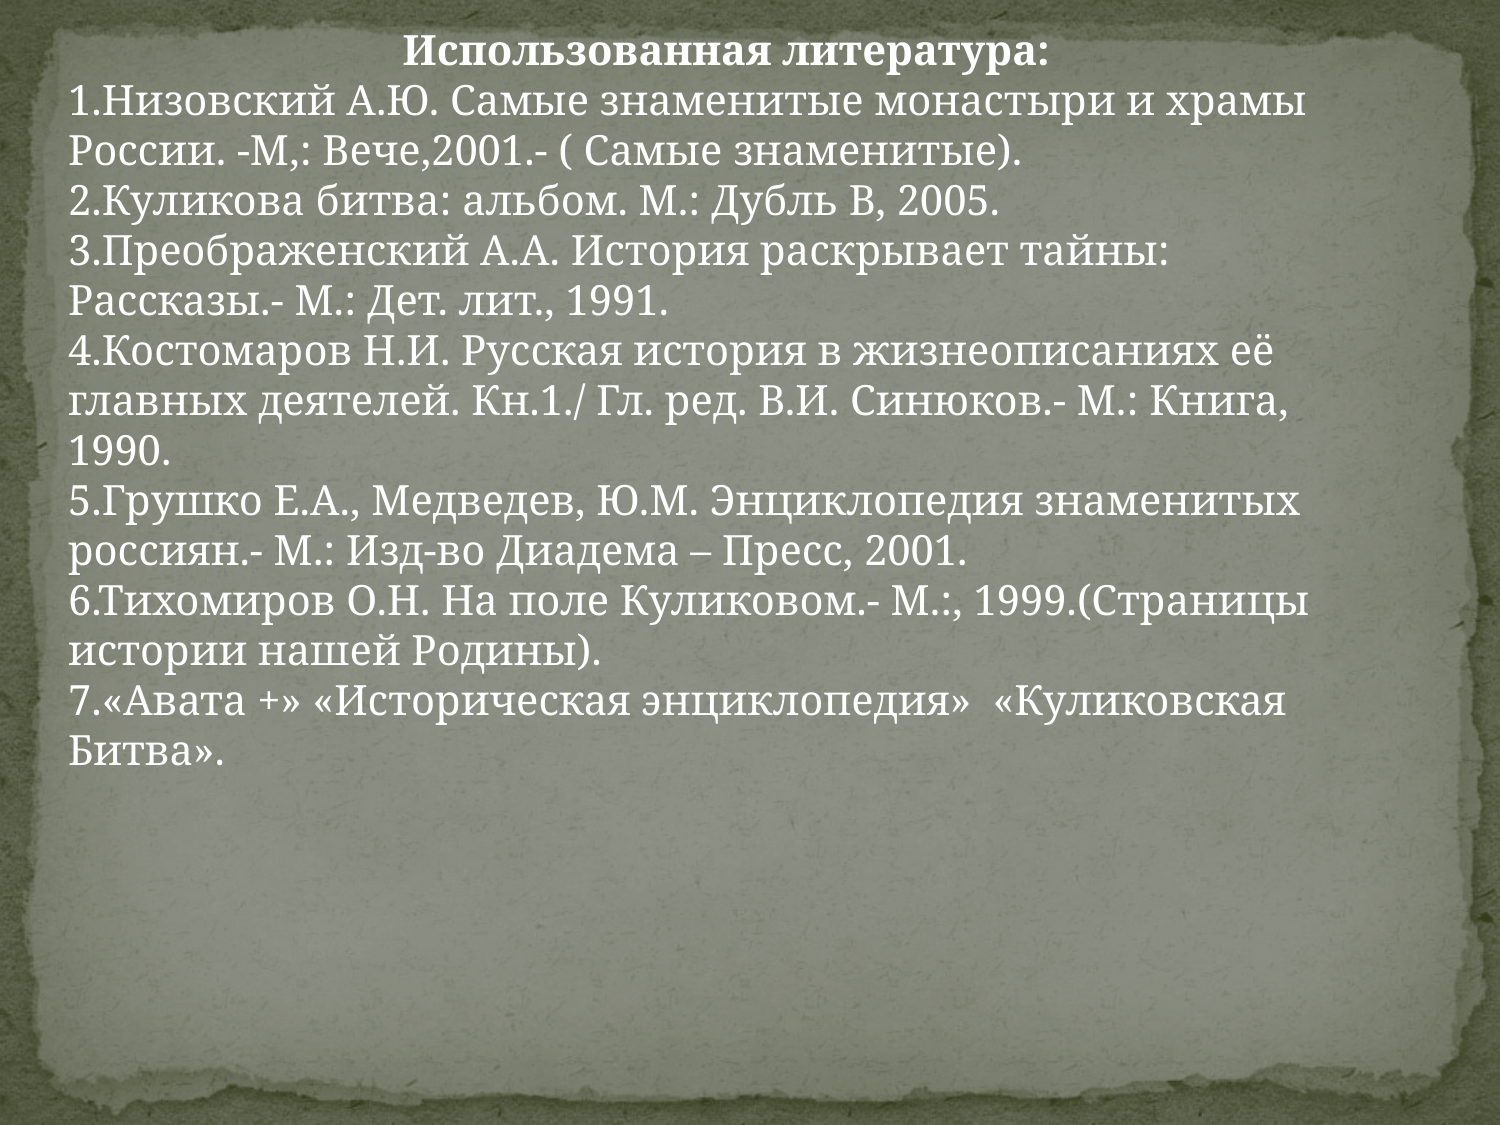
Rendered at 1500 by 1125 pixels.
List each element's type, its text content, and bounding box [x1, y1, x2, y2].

text_box Использованная литература: 1.Низовский А.Ю. Самые знаменитые монастыри и храмы России. -М,: Вече,2001.- ( Самые знаменитые). 2.Куликова битва: альбом. М.: Дубль В, 2005. 3.Преображенский А.А. История раскрывает тайны: Рассказы.- М.: Дет. лит., 1991. 4.Костомаров Н.И. Русская история в жизнеописаниях её главных деятелей. Кн.1./ Гл. ред. В.И. Синюков.- М.: Книга, 1990. 5.Грушко Е.А., Медведев, Ю.М. Энциклопедия знаменитых россиян.- М.: Изд-во Диадема – Пресс, 2001. 6.Тихомиров О.Н. На поле Куликовом.- М.:, 1999.(Страницы истории нашей Родины). 7.«Авата +» «Историческая энциклопедия» «Куликовская Битва». [53, 16, 1400, 832]
